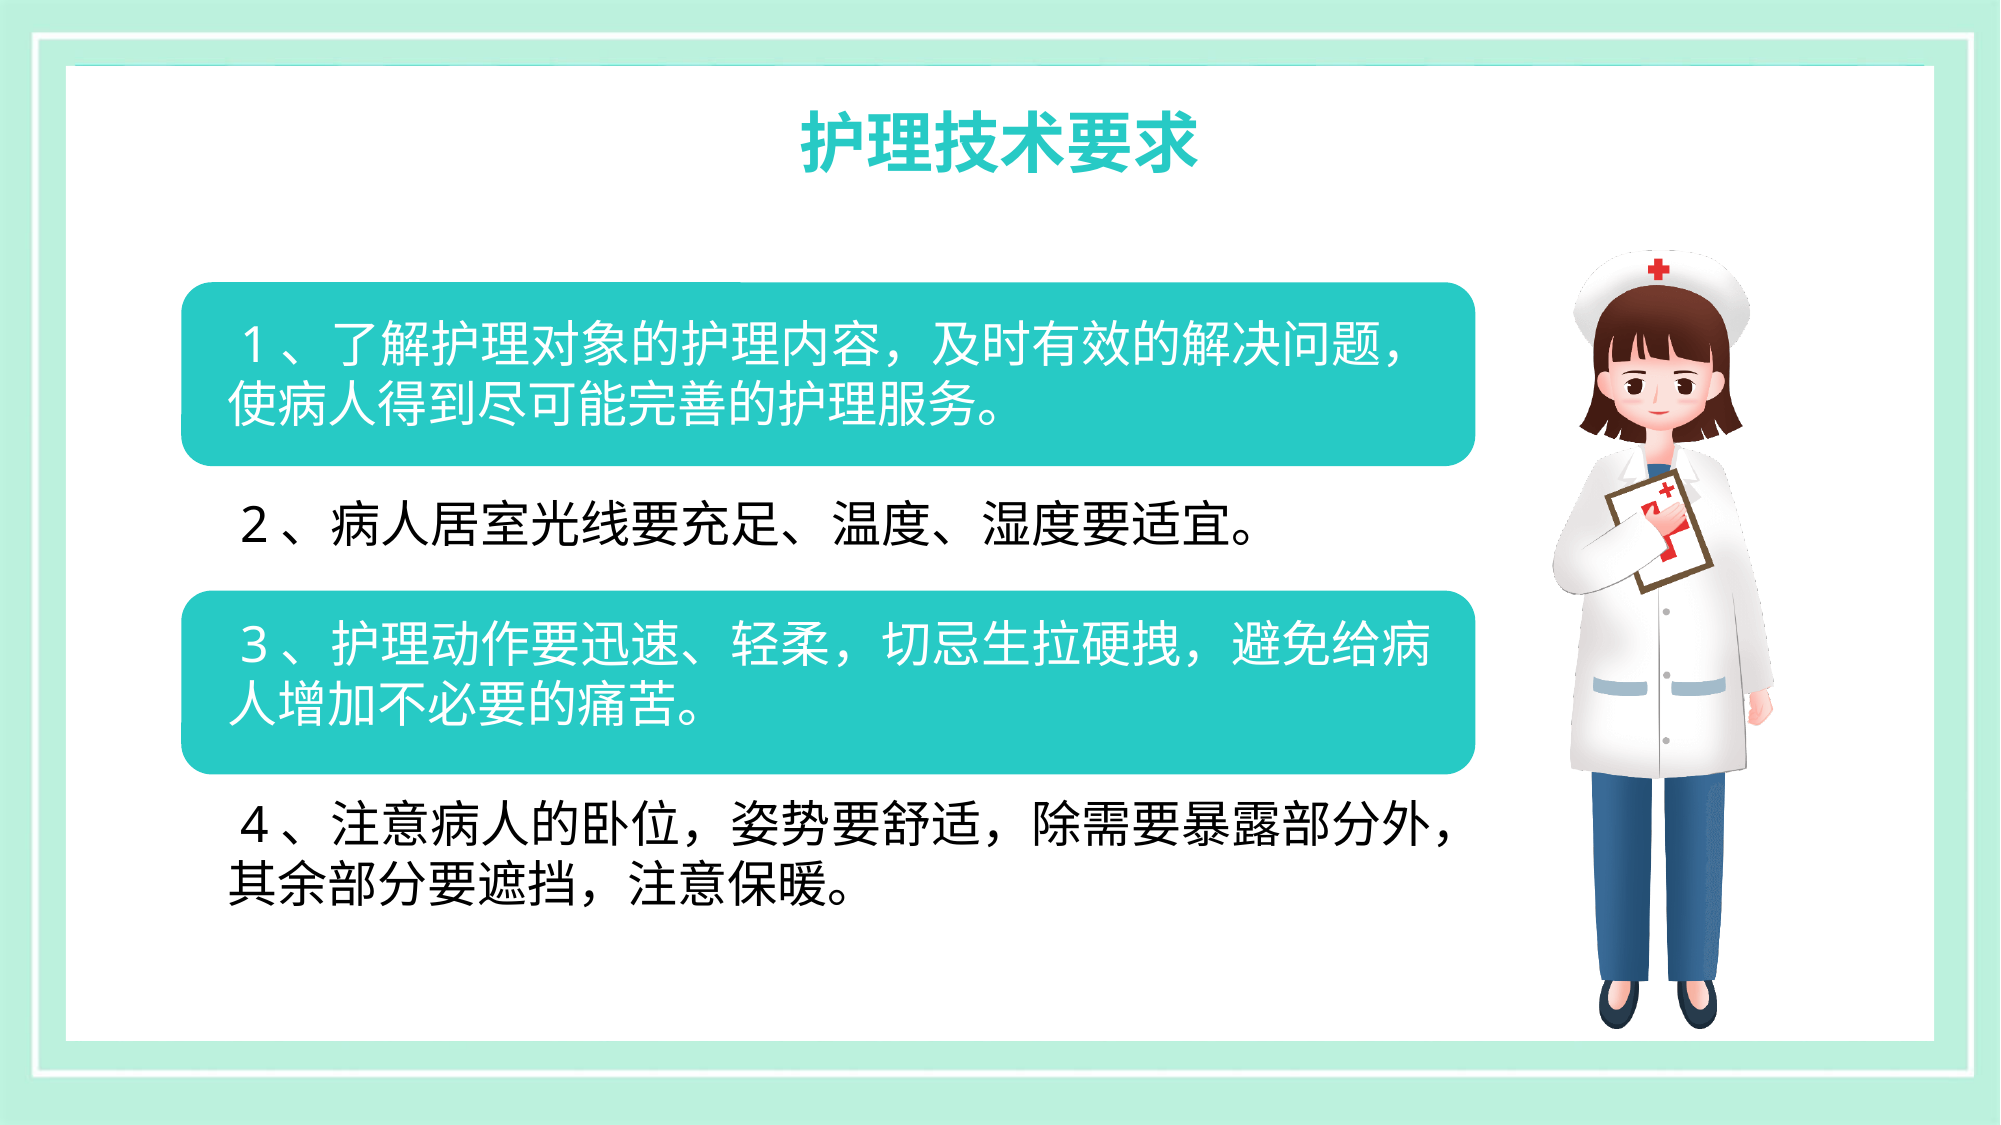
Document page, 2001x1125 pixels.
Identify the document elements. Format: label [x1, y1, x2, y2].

text_box [0, 0, 2000, 1125]
picture [1355, 220, 1968, 1060]
